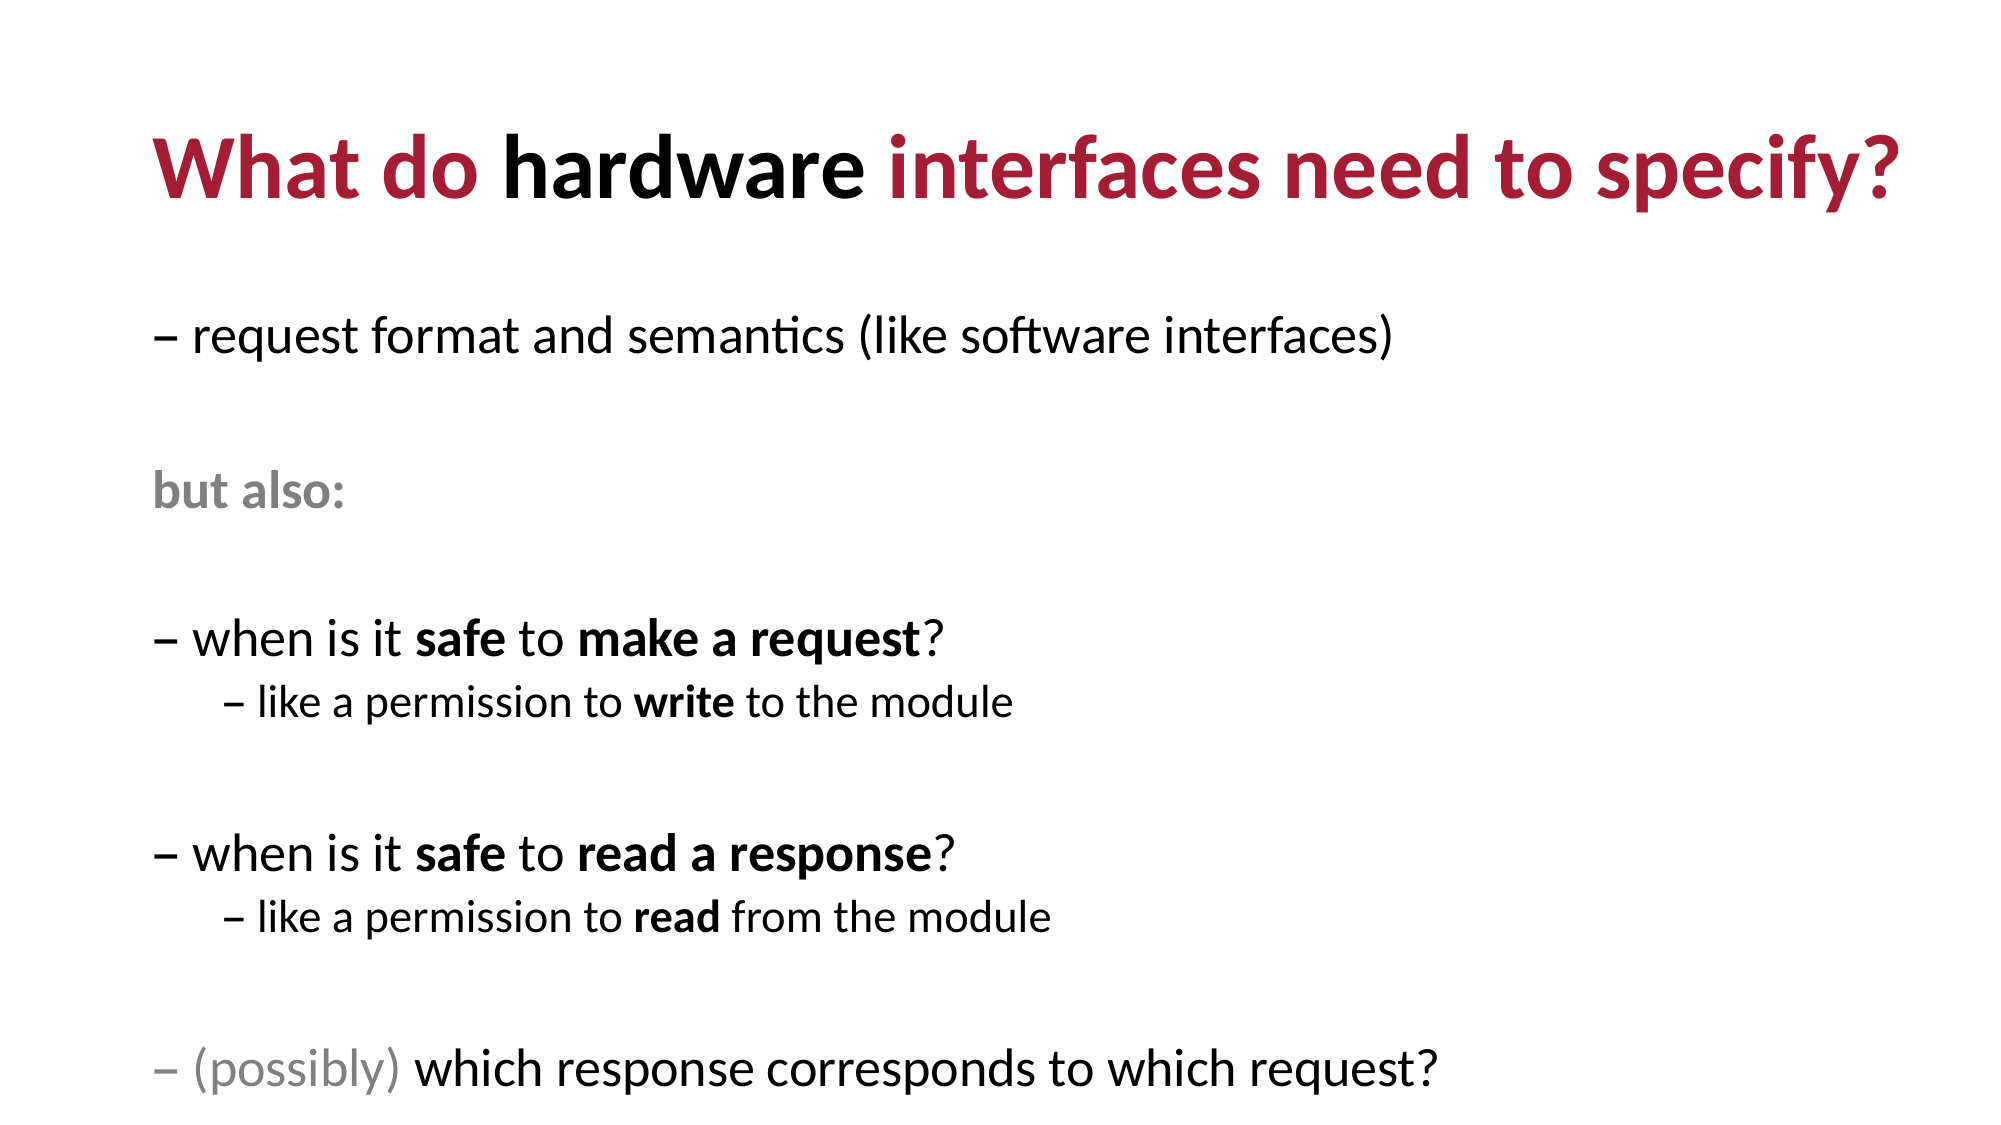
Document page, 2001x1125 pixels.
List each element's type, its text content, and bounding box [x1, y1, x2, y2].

title What do hardware interfaces need to specify? [137, 59, 1950, 278]
list request format and semantics (like software interfaces) but also: when is it safe to make a request? like a permission to write to the module when is it safe to read a response? like a permission to read from the module (possibly) which response corresponds to which request? [137, 299, 1939, 1114]
